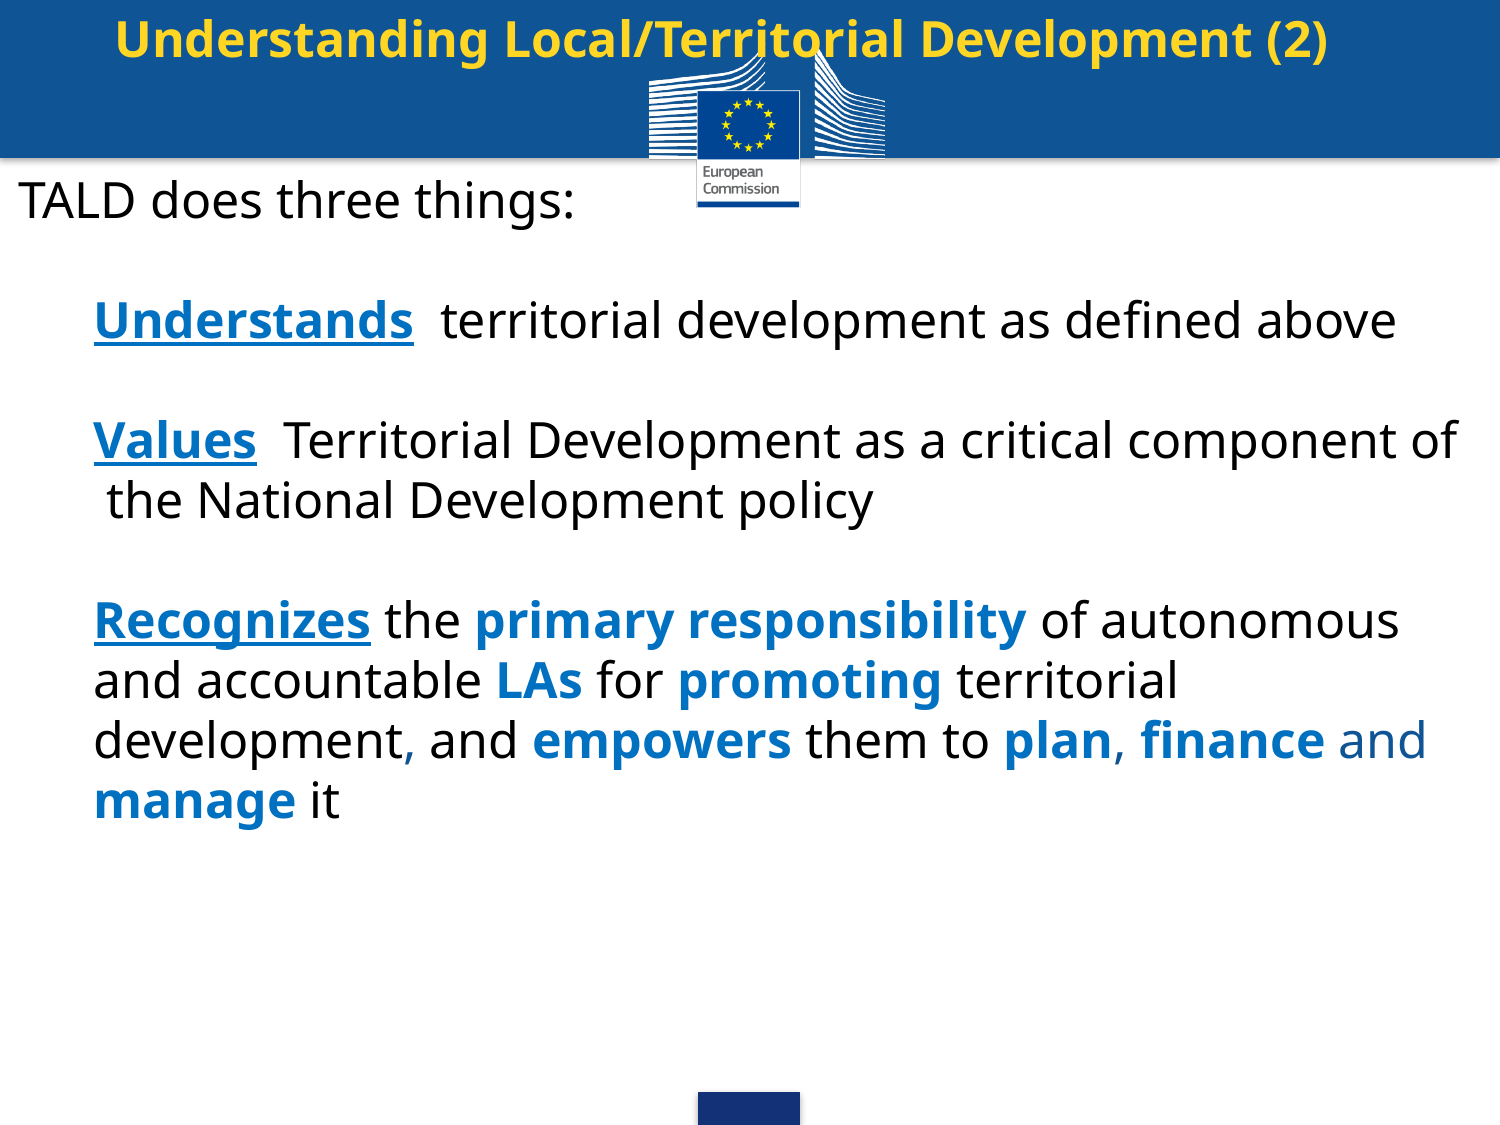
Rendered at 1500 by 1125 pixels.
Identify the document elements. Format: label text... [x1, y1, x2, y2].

picture [649, 75, 885, 160]
text_box TALD does three things: Understands territorial development as defined above Values Territorial Development as a critical component of the National Development policy Recognizes the primary responsibility of autonomous and accountable LAs for promoting territorial development, and empowers them to plan, finance and manage it [3, 160, 1483, 836]
text_box Understanding Local/Territorial Development (2) [99, 0, 1345, 75]
